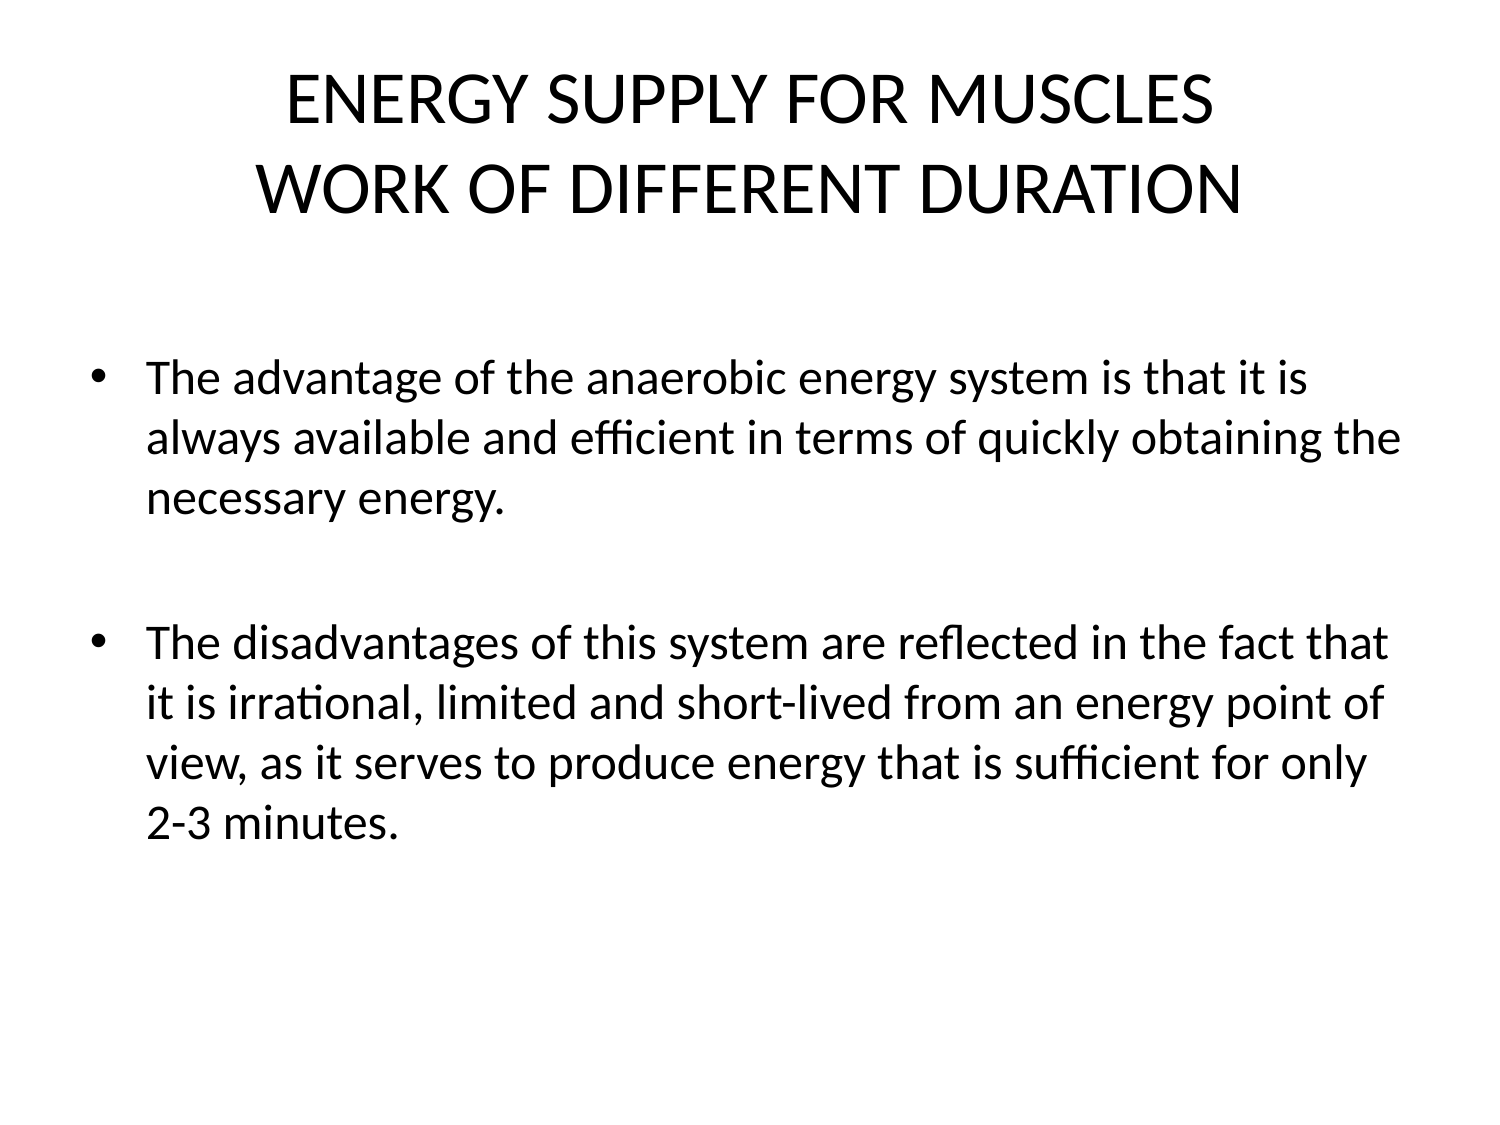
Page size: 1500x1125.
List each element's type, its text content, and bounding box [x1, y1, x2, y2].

text_box ENERGY SUPPLY FOR MUSCLES WORK OF DIFFERENT DURATION [74, 45, 1425, 233]
text_box The advantage of the anaerobic energy system is that it is always available and efficient in terms of quickly obtaining the necessary energy. The disadvantages of this system are reflected in the fact that it is irrational, limited and short-lived from an energy point of view, as it serves to produce energy that is sufficient for only 2-3 minutes. [74, 337, 1425, 1005]
